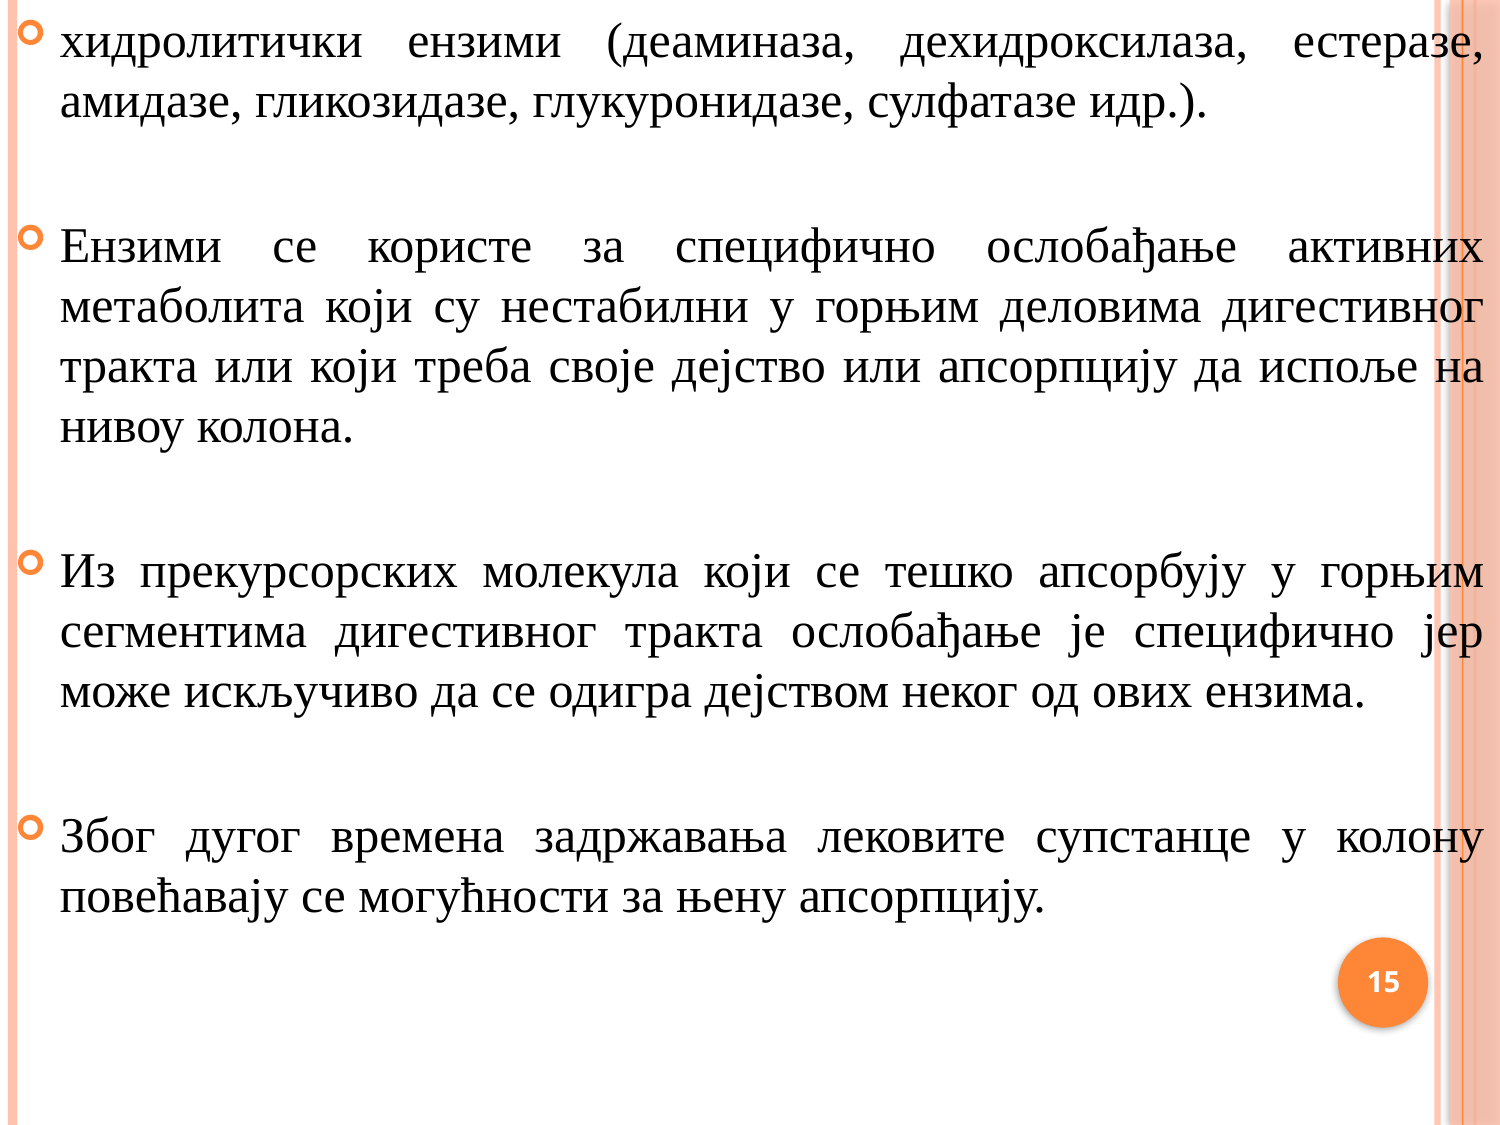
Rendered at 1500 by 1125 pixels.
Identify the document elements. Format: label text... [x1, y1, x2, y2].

list хидролитички ензими (деаминаза, дехидроксилаза, естеразе, амидазе, гликозидазе, глукуронидазе, сулфатазе идр.). Ензими се користе за специфично ослобађање активних метаболита који су нестабилни у горњим деловима дигестивног тракта или који треба своје дејство или апсорпцију да испоље на нивоу колона. Из прекурсорских молекула који се тешко апсорбују у горњим сегментима дигестивног тракта ослобађање је специфично јер може искључиво да се одигра дејством неког од ових ензима. Због дугог времена задржавања лековите супстанце у колону повећавају се могућности за њену апсорпцију. [0, 0, 1500, 1125]
